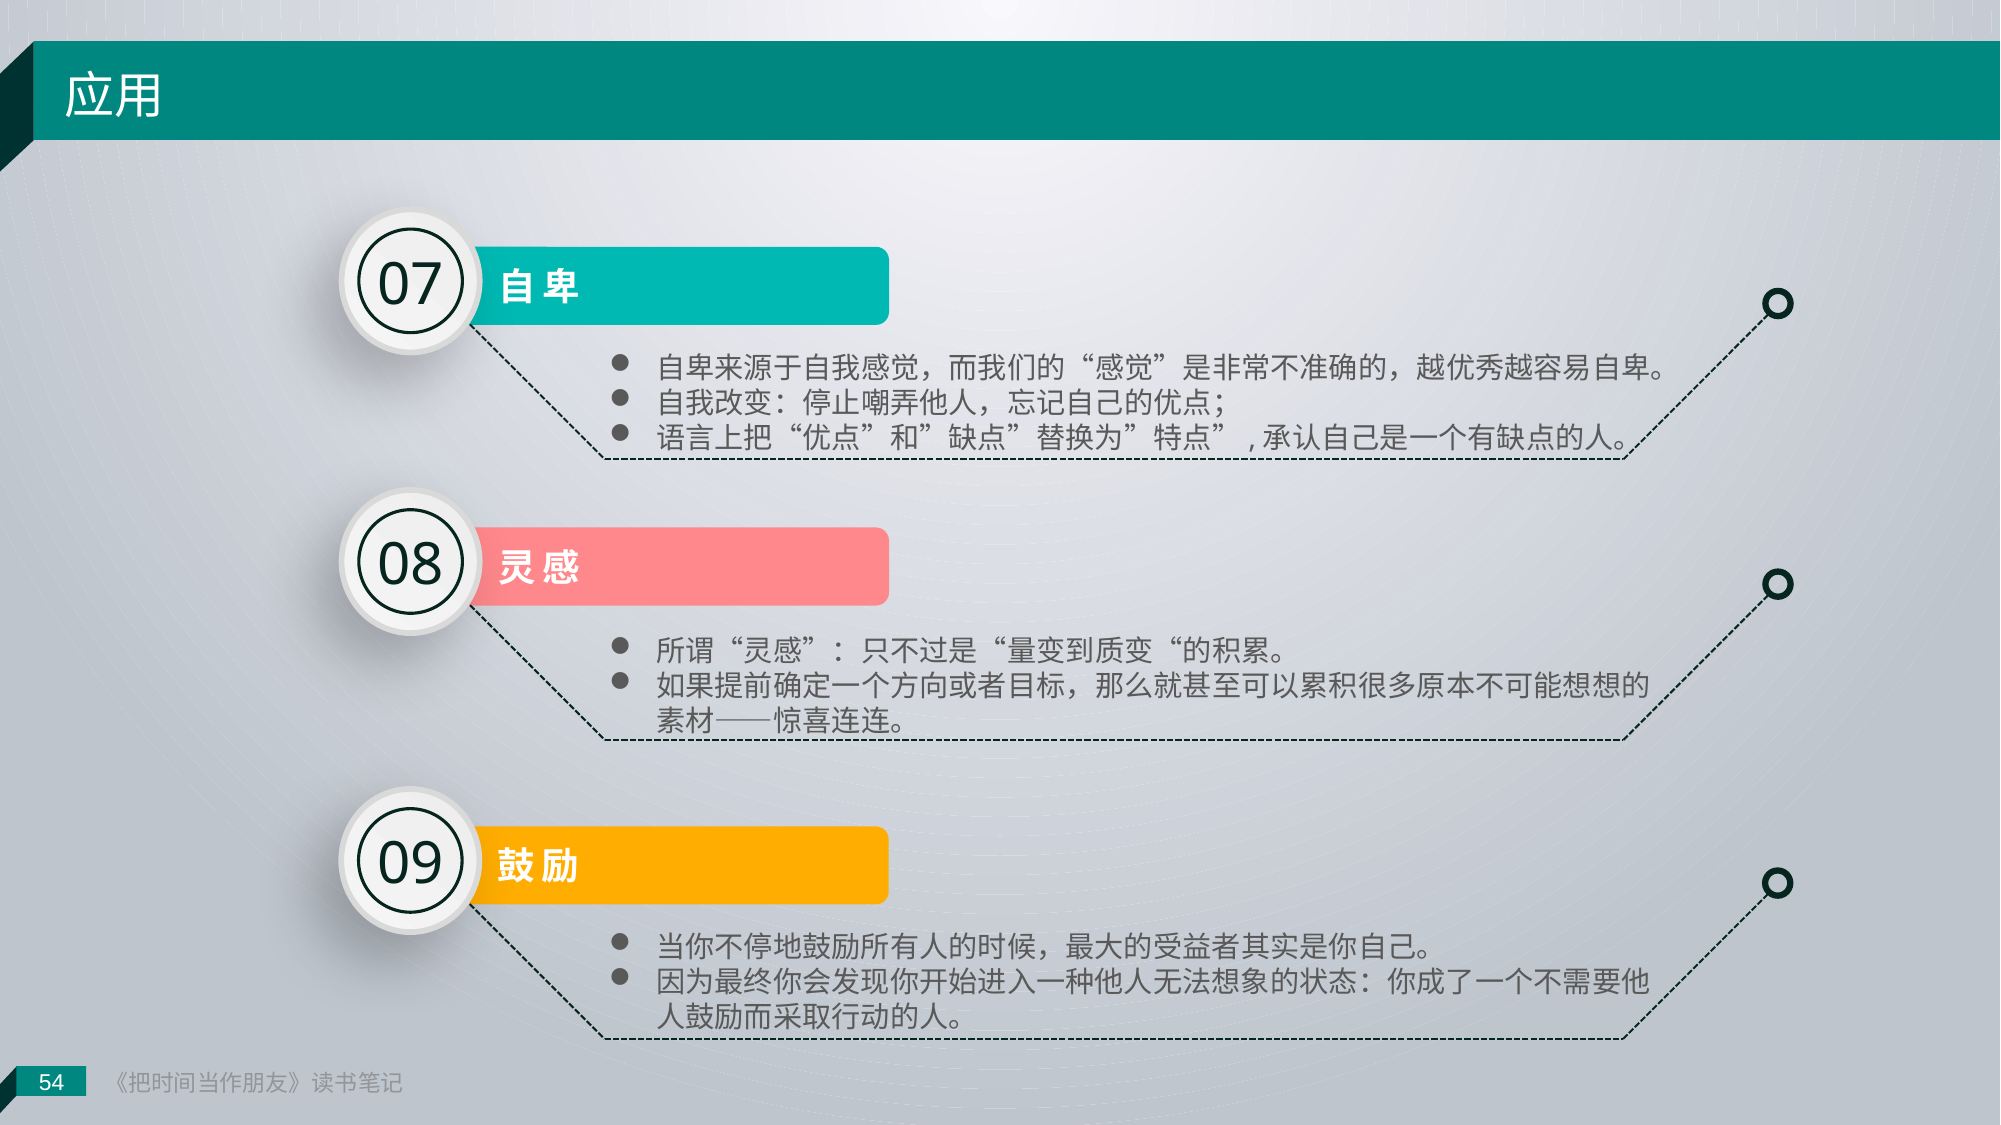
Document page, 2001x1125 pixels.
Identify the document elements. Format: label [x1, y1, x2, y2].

text_box [0, 41, 2000, 1117]
